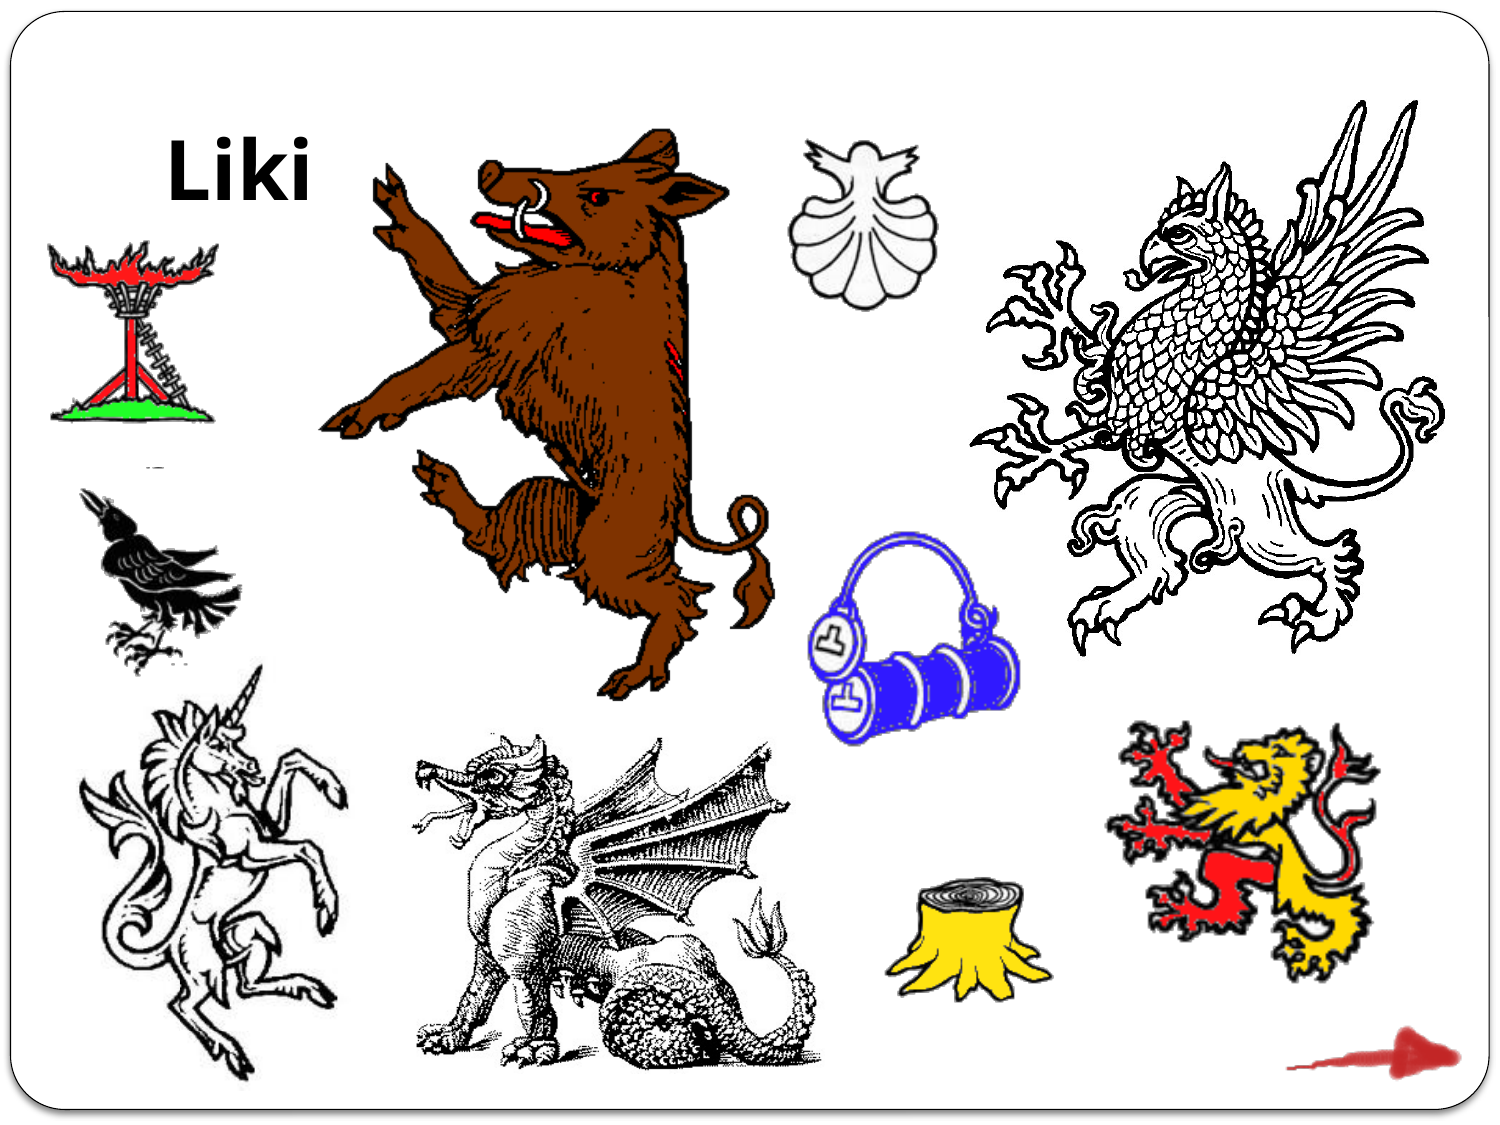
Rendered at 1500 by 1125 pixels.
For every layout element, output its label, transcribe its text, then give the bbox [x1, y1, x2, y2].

picture [52, 30, 1464, 1091]
picture [1281, 1022, 1468, 1102]
picture [29, 219, 230, 425]
title Liki [150, 45, 956, 233]
picture [879, 857, 1057, 1004]
picture [1092, 692, 1397, 988]
